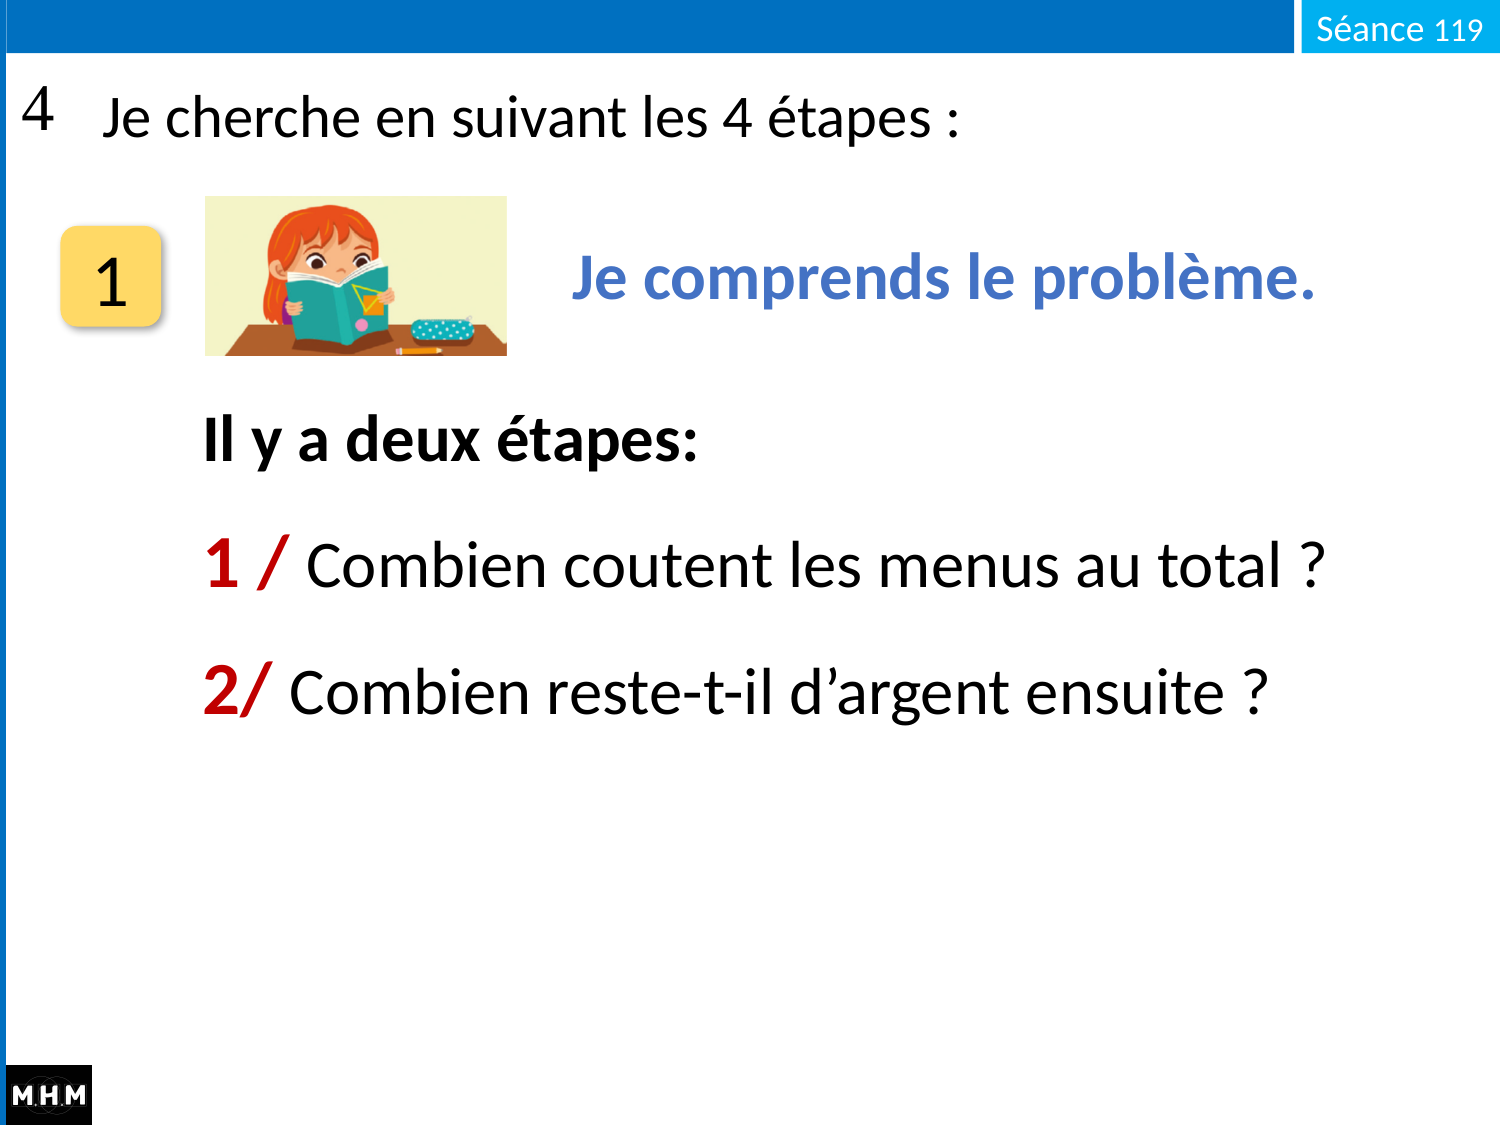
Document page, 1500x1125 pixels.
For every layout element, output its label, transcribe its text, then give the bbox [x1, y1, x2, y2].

picture [204, 196, 515, 356]
text_box Je comprends le problème. [558, 225, 1478, 321]
picture [6, 1065, 92, 1125]
text_box 2/ Combien reste-t-il d’argent ensuite ? [187, 632, 1404, 737]
text_box Il y a deux étapes: [187, 387, 1039, 483]
title Je cherche en suivant les 4 étapes : [87, 32, 1382, 158]
text_box 1 [59, 224, 163, 328]
text_box 1 / Combien coutent les menus au total ? [187, 504, 1356, 610]
